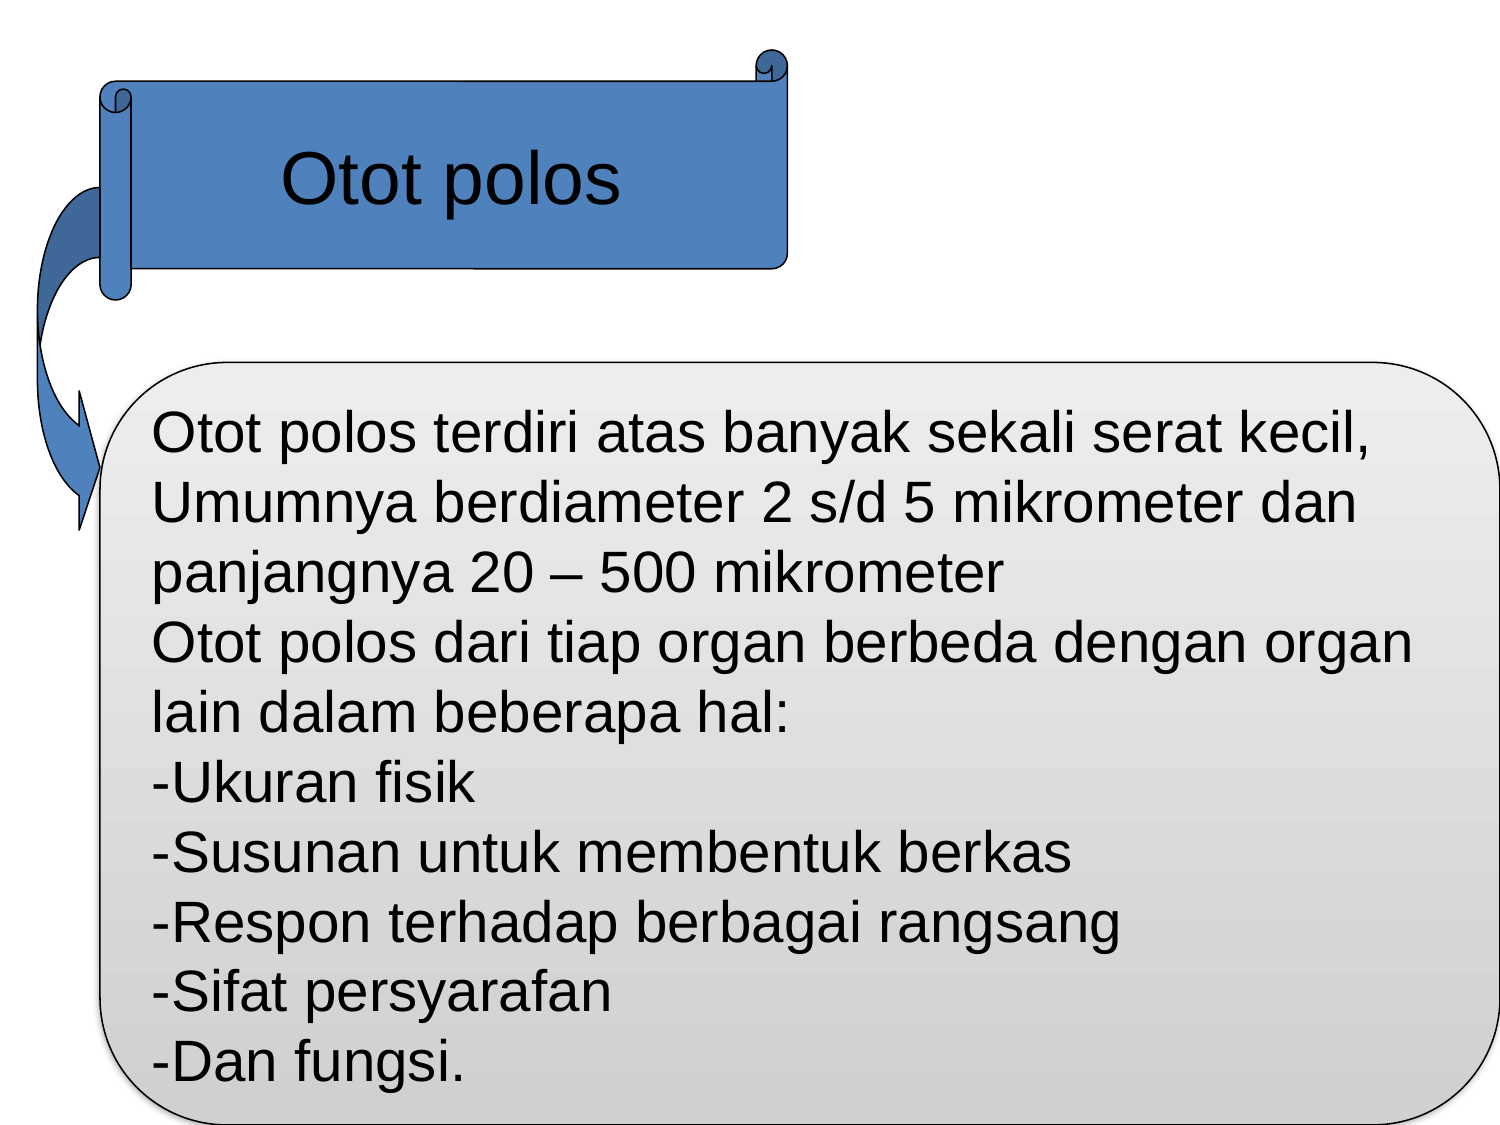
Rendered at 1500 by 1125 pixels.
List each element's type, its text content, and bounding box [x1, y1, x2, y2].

text_box Otot polos [99, 49, 788, 300]
text_box Otot polos terdiri atas banyak sekali serat kecil, Umumnya berdiameter 2 s/d 5 mikrometer dan panjangnya 20 – 500 mikrometer Otot polos dari tiap organ berbeda dengan organ lain dalam beberapa hal: -Ukuran fisik -Susunan untuk membentuk berkas -Respon terhadap berbagai rangsang -Sifat persyarafan -Dan fungsi. [99, 361, 1500, 1125]
text_box [37, 187, 100, 531]
